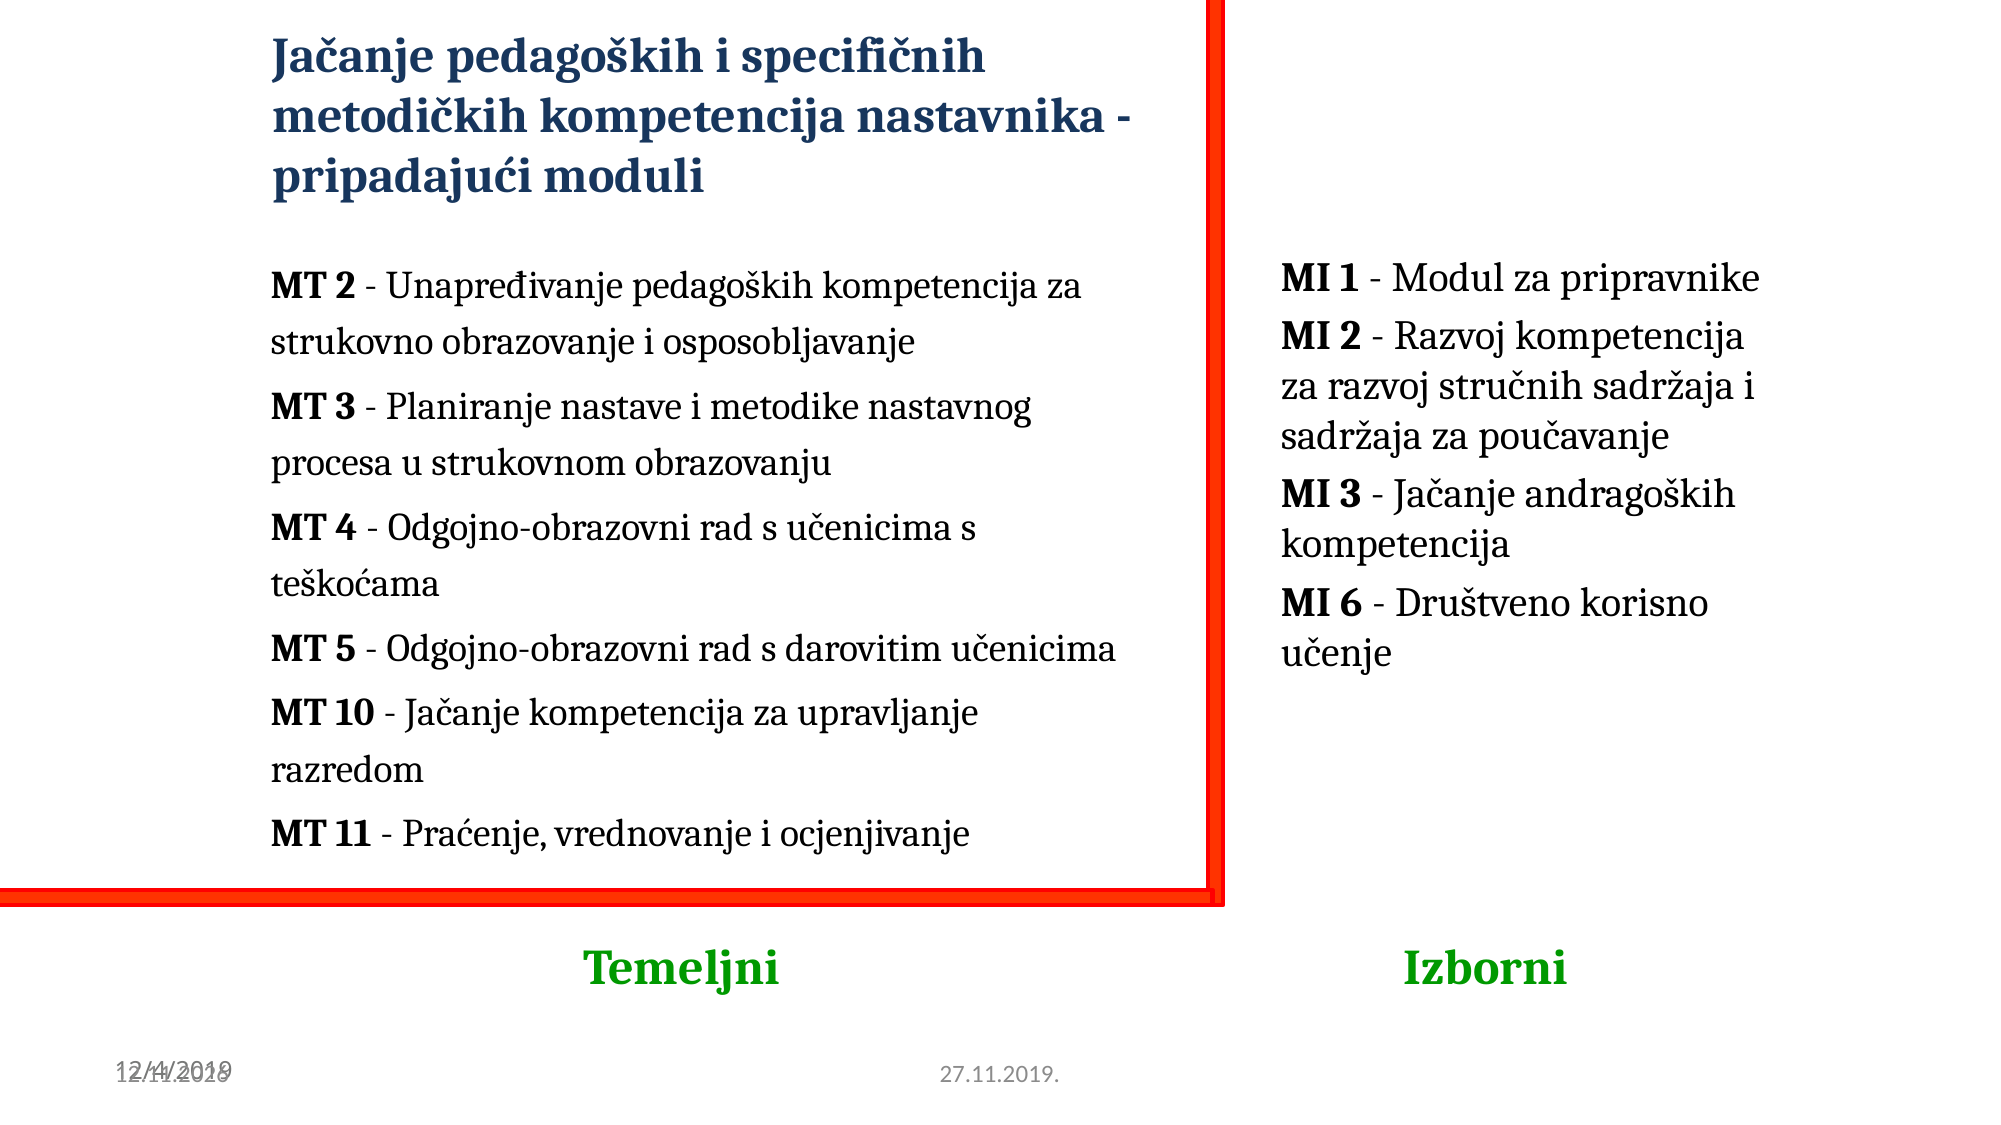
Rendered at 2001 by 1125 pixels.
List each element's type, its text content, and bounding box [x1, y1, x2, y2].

list MT 2 - Unapređivanje pedagoških kompetencija za strukovno obrazovanje i osposobljavanje MT 3 - Planiranje nastave i metodike nastavnog procesa u strukovnom obrazovanju MT 4 - Odgojno-obrazovni rad s učenicima s teškoćama MT 5 - Odgojno-obrazovni rad s darovitim učenicima MT 10 - Jačanje kompetencija za upravljanje razredom MT 11 - Praćenje, vrednovanje i ocjenjivanje [255, 242, 1146, 868]
title Jačanje pedagoških i specifičnih metodičkih kompetencija nastavnika - pripadajući moduli [257, 3, 1168, 220]
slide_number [99, 1042, 567, 1103]
text_box [1206, 0, 1225, 907]
list MI 1 - Modul za pripravnike MI 2 - Razvoj kompetencija za razvoj stručnih sadržaja i sadržaja za poučavanje MI 3 - Jačanje andragoških kompetencija MI 6 - Društveno korisno učenje [1265, 242, 1800, 727]
footer 27.11.2019. [683, 1042, 1317, 1103]
text_box [0, 888, 1215, 907]
text_box Temeljni [568, 926, 857, 1029]
text_box Izborni [1388, 926, 1677, 1029]
